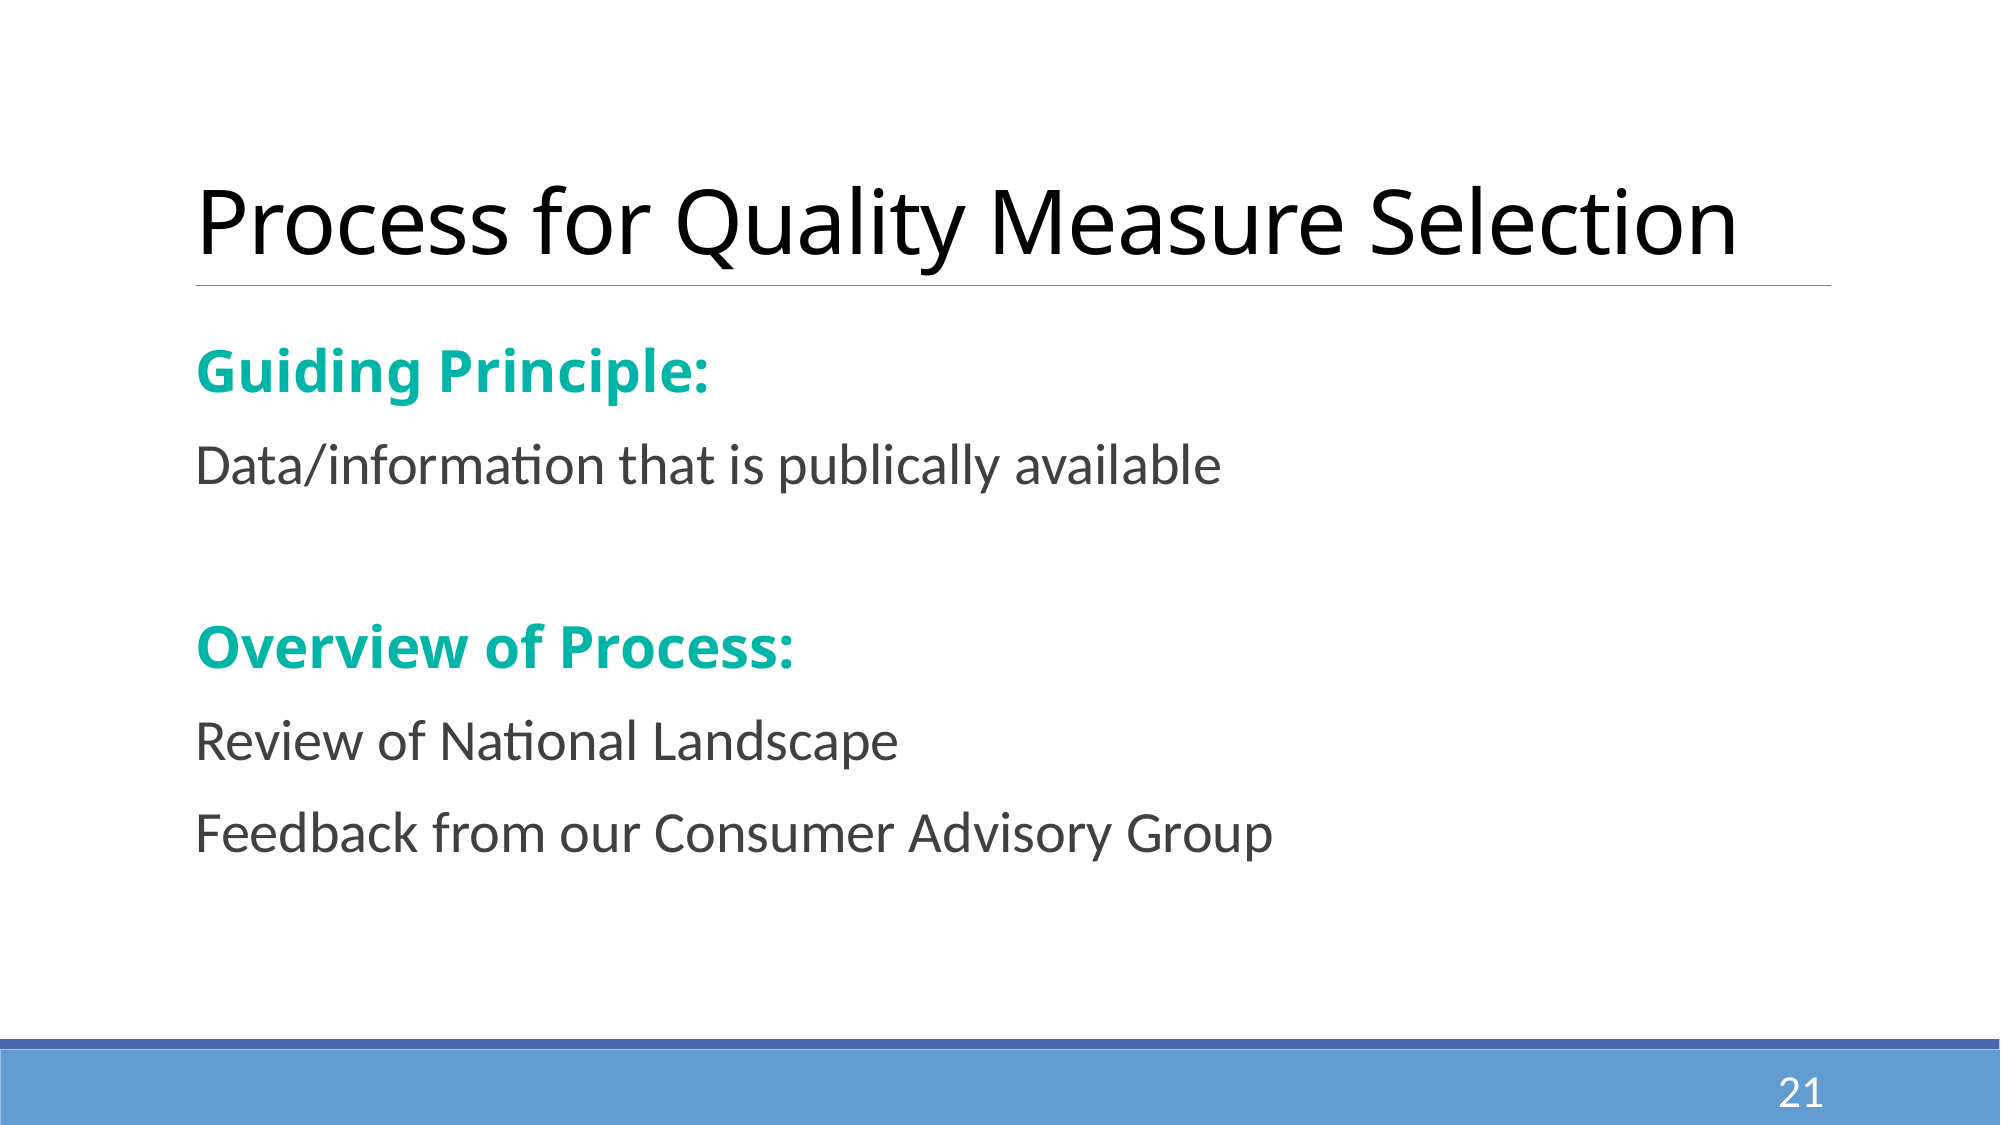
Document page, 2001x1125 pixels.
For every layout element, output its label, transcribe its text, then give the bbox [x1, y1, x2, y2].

text_box Guiding Principle: Data/information that is publically available Overview of Process: Review of National Landscape Feedback from our Consumer Advisory Group [179, 334, 1840, 1060]
title Process for Quality Measure Selection [180, 42, 1840, 281]
slide_number 21 [1624, 1060, 1840, 1120]
